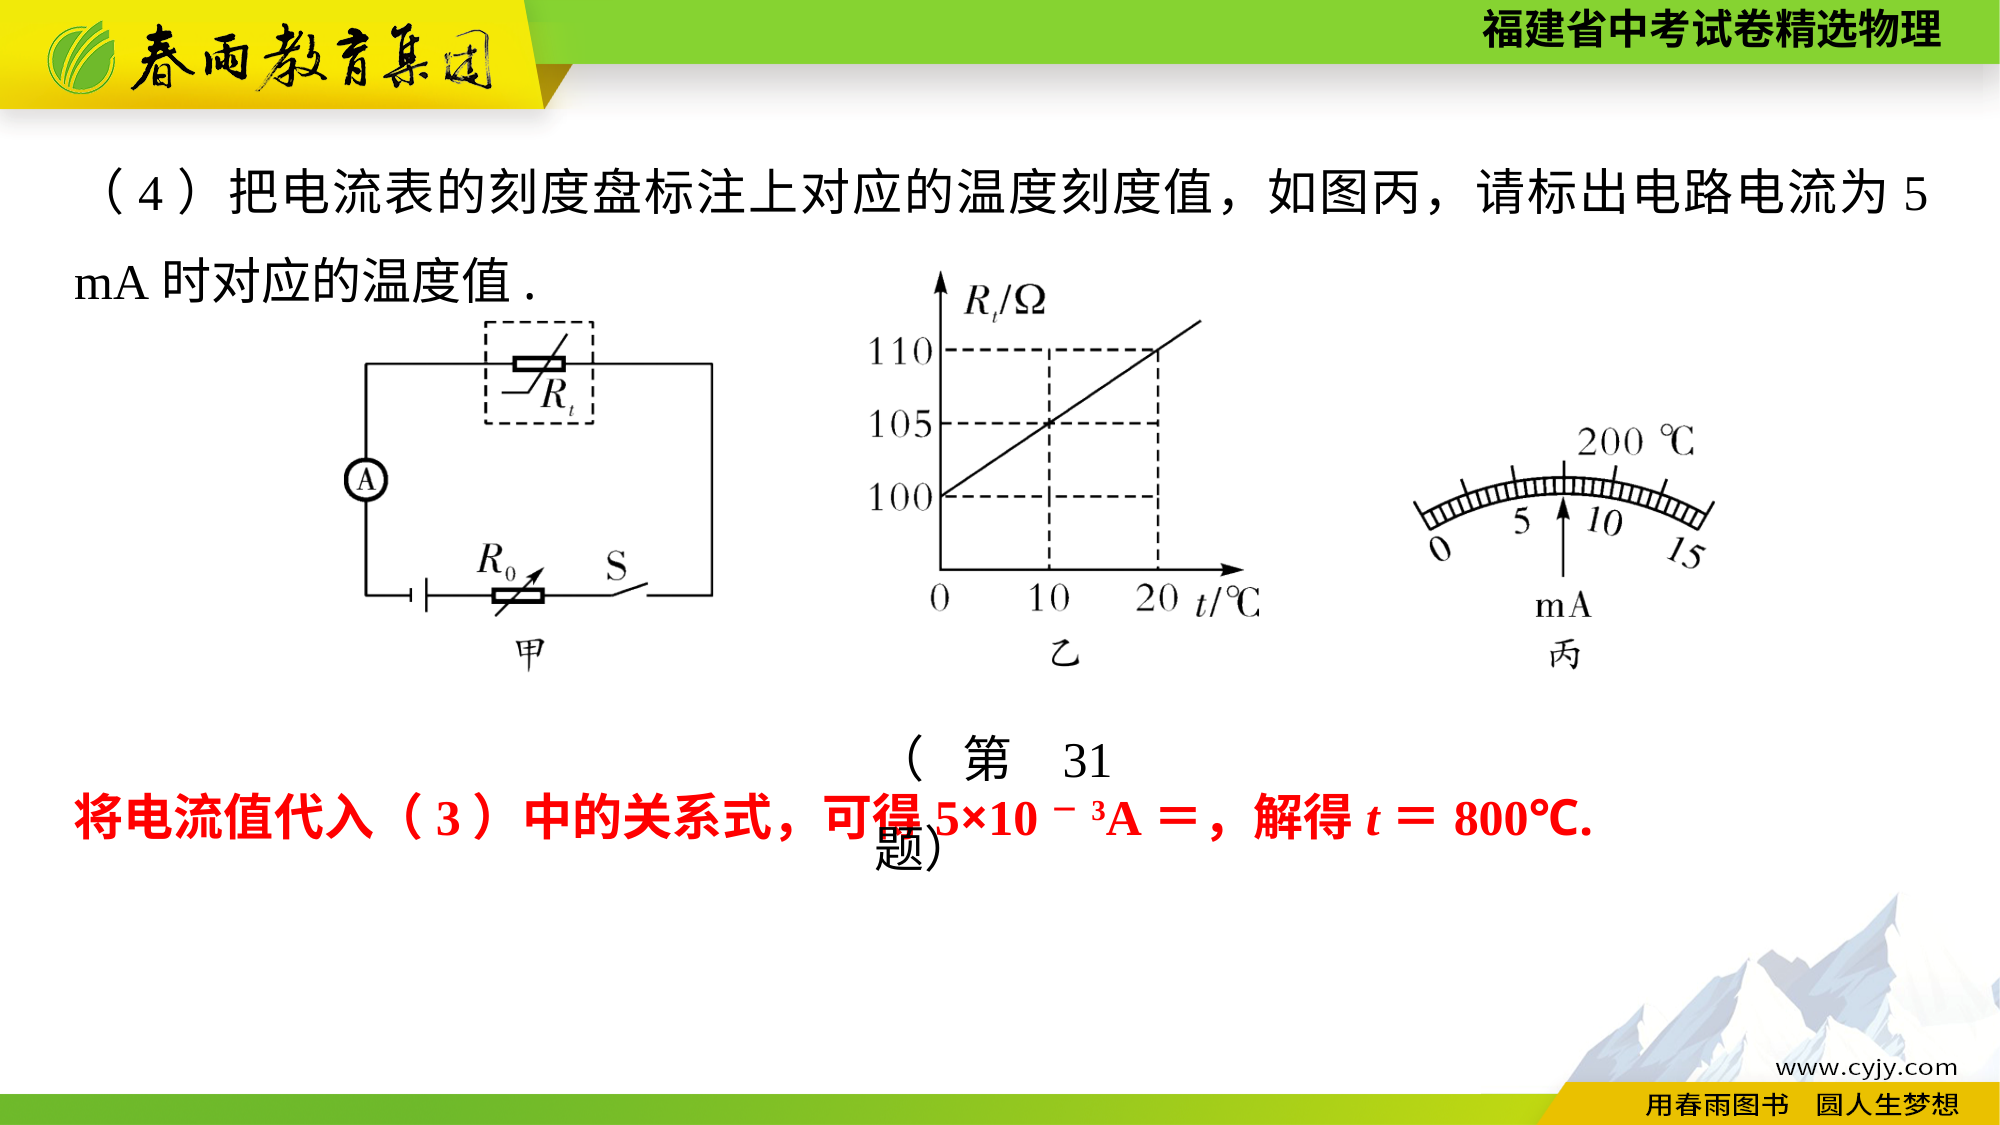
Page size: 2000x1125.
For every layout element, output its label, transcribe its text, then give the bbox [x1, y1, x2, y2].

picture [0, 0, 2000, 1125]
list （4）把电流表的刻度盘标注上对应的温度刻度值，如图丙，请标出电路电流为5 mA时对应的温度值. [59, 122, 1944, 320]
text_box （第31题） [859, 690, 1140, 795]
